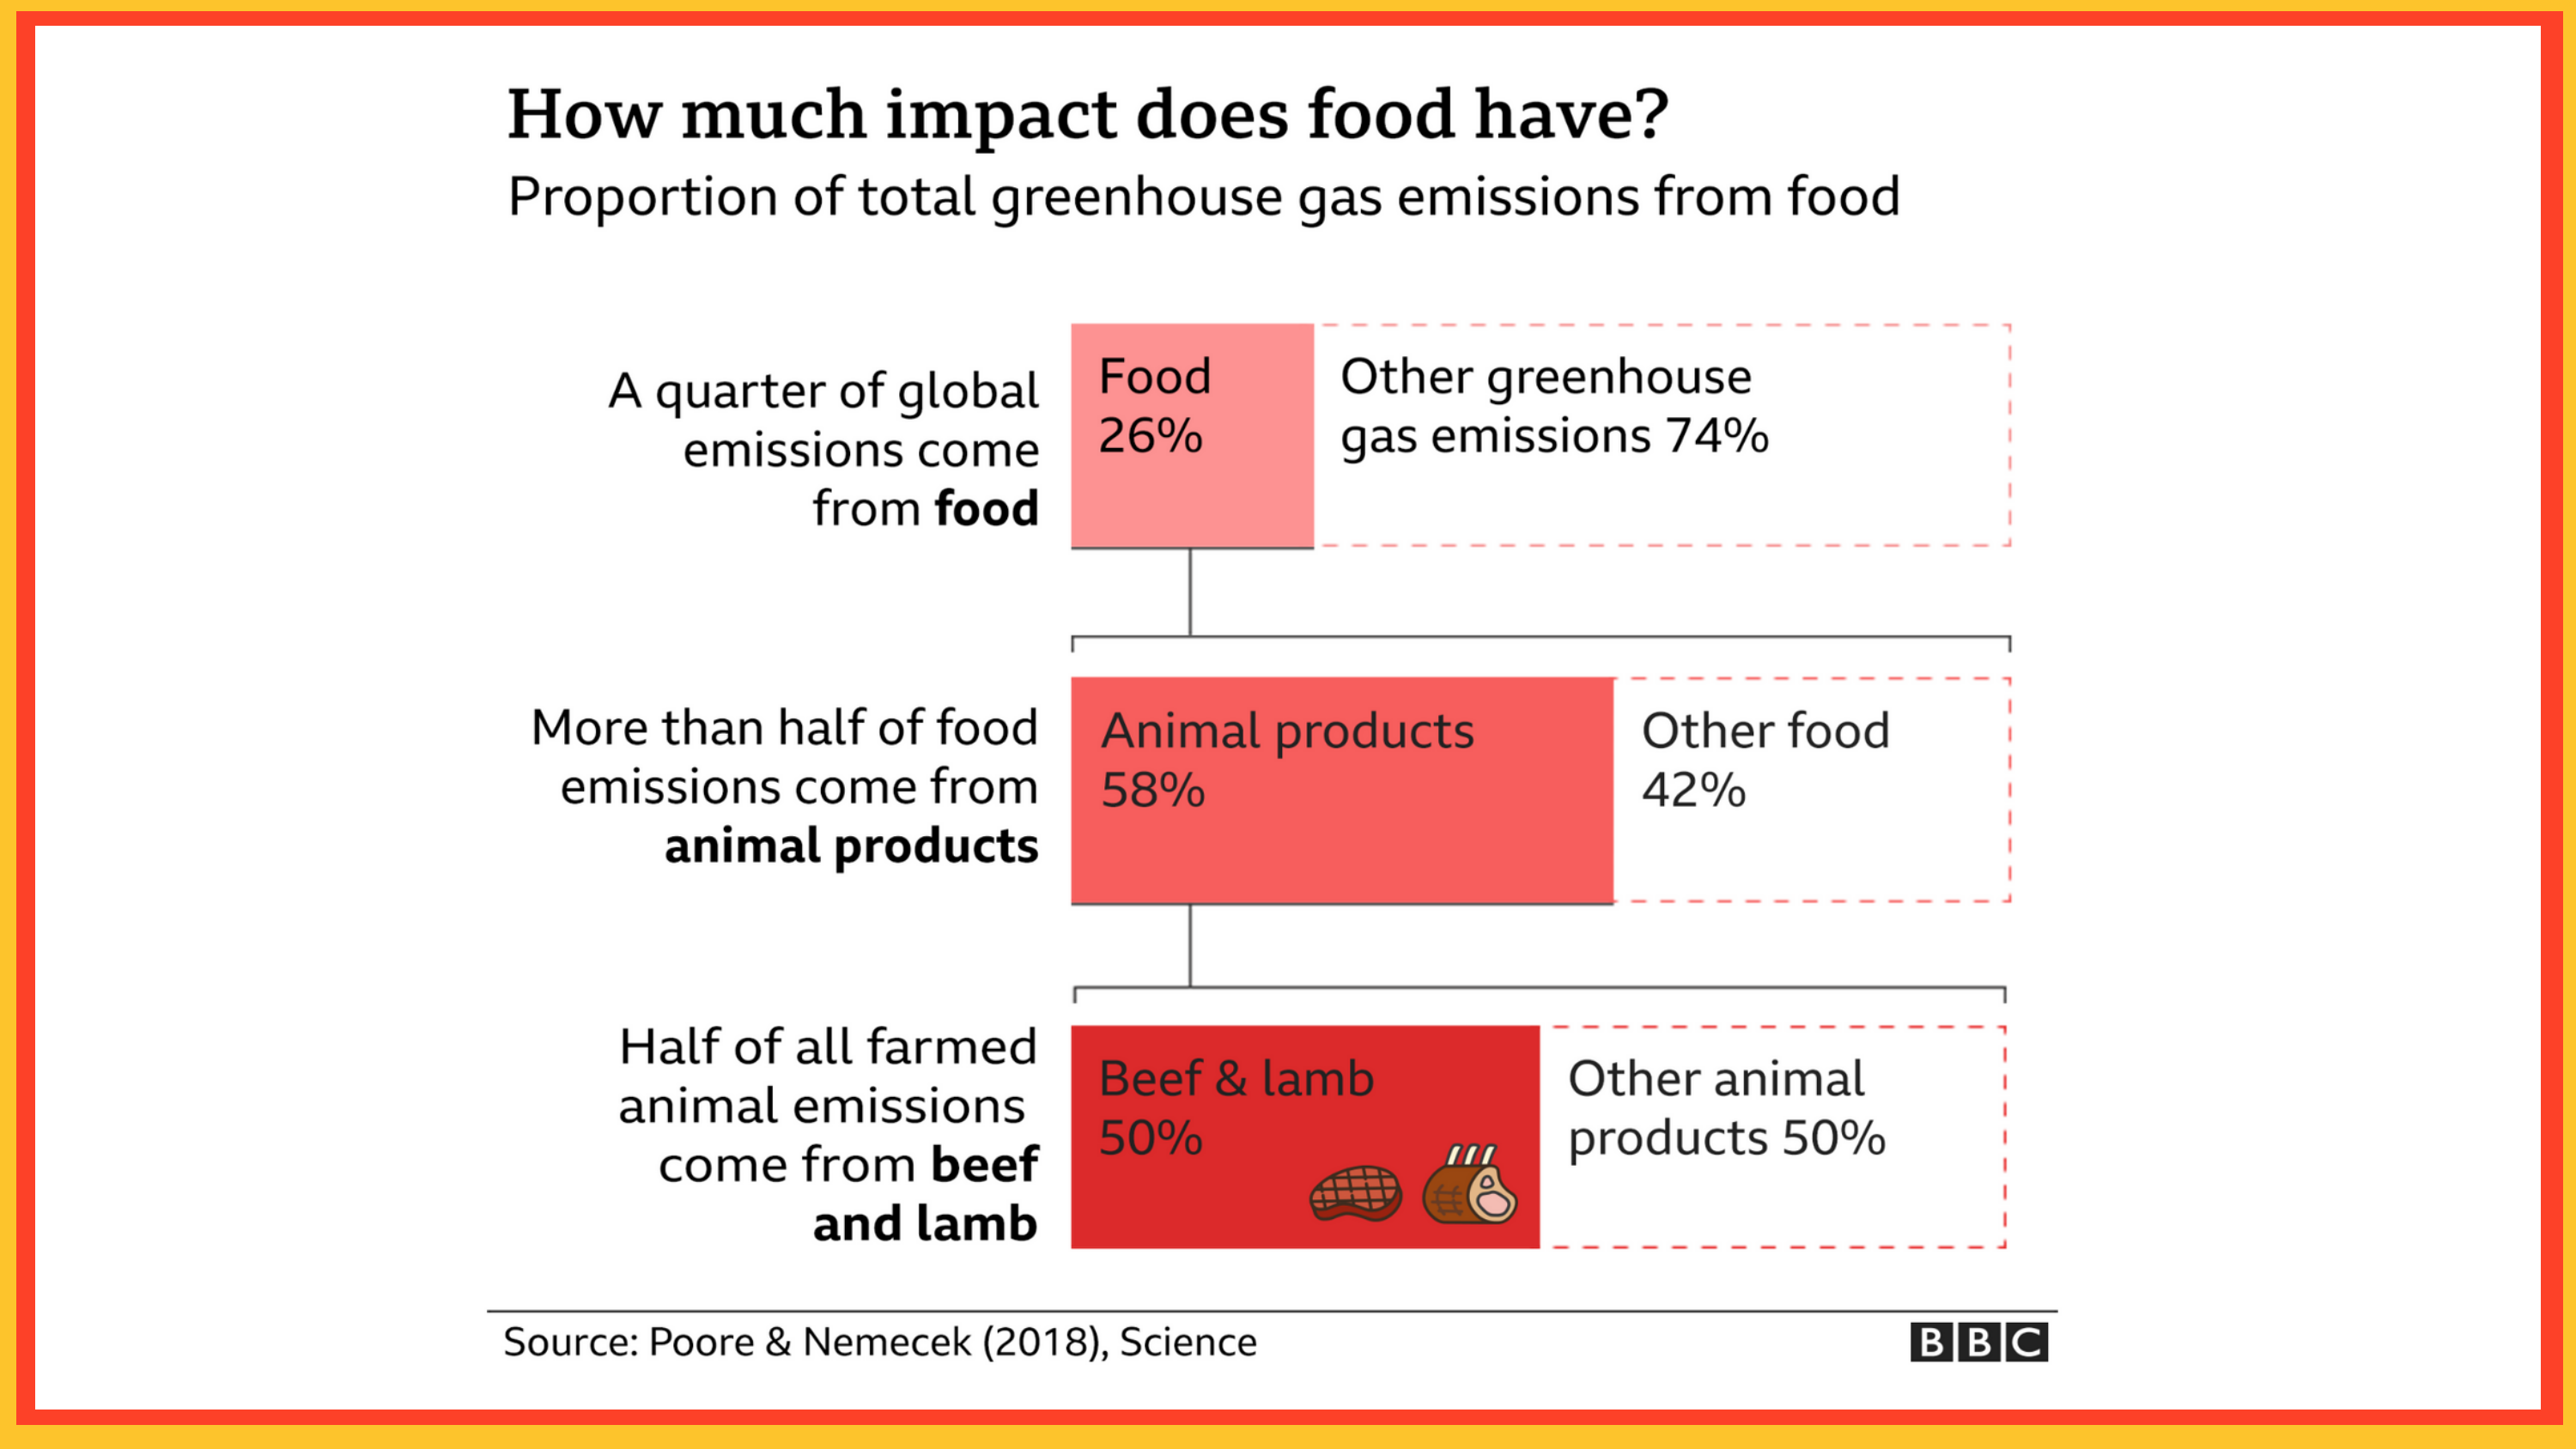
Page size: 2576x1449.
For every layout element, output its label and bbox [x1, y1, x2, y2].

text_box [15, 10, 2564, 1426]
text_box [34, 26, 2541, 1410]
